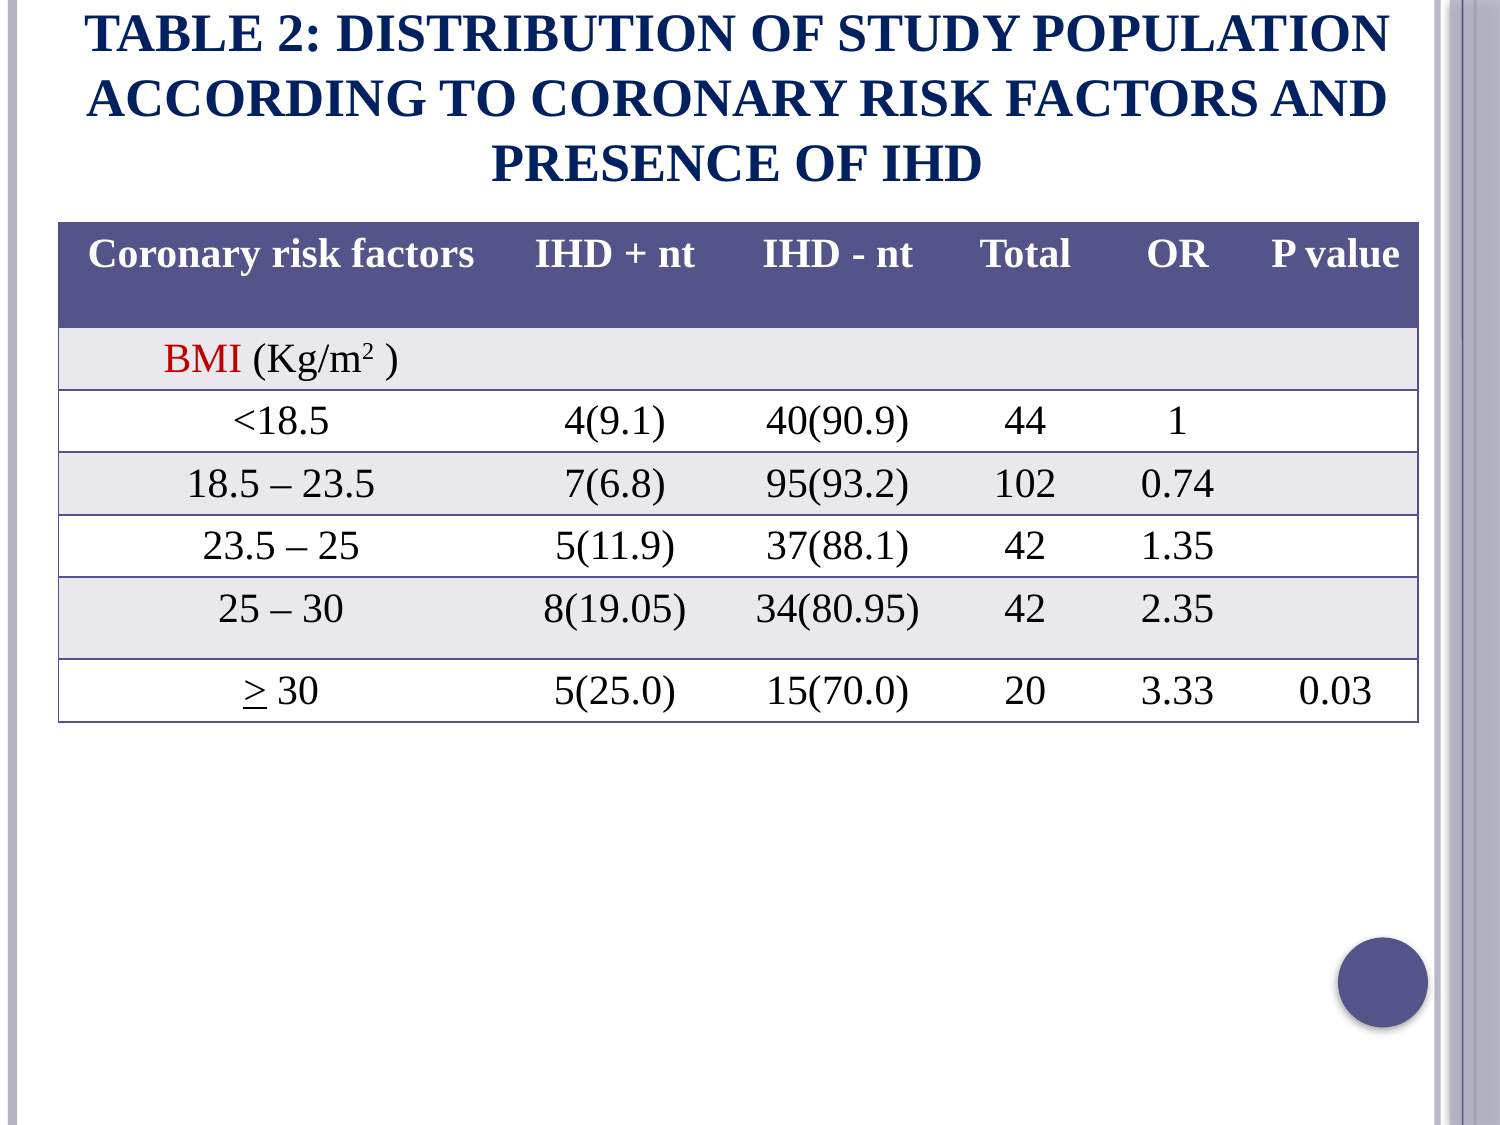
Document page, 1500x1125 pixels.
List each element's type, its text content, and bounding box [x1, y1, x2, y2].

table_cell 8(19.05) [504, 578, 726, 658]
table_header Coronary risk factors [59, 224, 504, 327]
table_cell 42 [949, 578, 1101, 658]
table_cell 20 [949, 660, 1101, 721]
table_cell 95(93.2) [726, 453, 949, 514]
table_cell 37(88.1) [726, 516, 949, 576]
table_cell 25 – 30 [59, 578, 504, 658]
table_cell <18.5 [59, 391, 504, 451]
table_header OR [1101, 224, 1254, 327]
table_header Total [949, 224, 1101, 327]
title Table 2: Distribution of study population according to coronary risk factors and presence of ihd [35, 23, 1442, 200]
table_cell > 30 [59, 660, 504, 721]
table_cell [1254, 391, 1417, 451]
table_header P value [1254, 224, 1417, 327]
table_cell 0.74 [1101, 453, 1254, 514]
table_header IHD + nt [504, 224, 726, 327]
table_cell 1.35 [1101, 516, 1254, 576]
table_cell [726, 328, 949, 389]
table_cell [1254, 328, 1417, 389]
table_cell 4(9.1) [504, 391, 726, 451]
table_cell 23.5 – 25 [59, 516, 504, 576]
table_cell 102 [949, 453, 1101, 514]
table_cell 7(6.8) [504, 453, 726, 514]
table_cell 5(11.9) [504, 516, 726, 576]
table_cell [1101, 328, 1254, 389]
table_cell 18.5 – 23.5 [59, 453, 504, 514]
table_header IHD - nt [726, 224, 949, 327]
table_cell 3.33 [1101, 660, 1254, 721]
table_cell [1254, 453, 1417, 514]
table_cell 1 [1101, 391, 1254, 451]
table_cell [1254, 578, 1417, 658]
table_cell 40(90.9) [726, 391, 949, 451]
table_cell BMI (Kg/m2 ) [59, 328, 504, 389]
table_cell 2.35 [1101, 578, 1254, 658]
table_cell 42 [949, 516, 1101, 576]
table_cell 15(70.0) [726, 660, 949, 721]
table_cell 34(80.95) [726, 578, 949, 658]
table_cell 0.03 [1254, 660, 1417, 721]
table_cell 5(25.0) [504, 660, 726, 721]
table_cell 44 [949, 391, 1101, 451]
table_cell [504, 328, 726, 389]
table_cell [1254, 516, 1417, 576]
table_cell [949, 328, 1101, 389]
